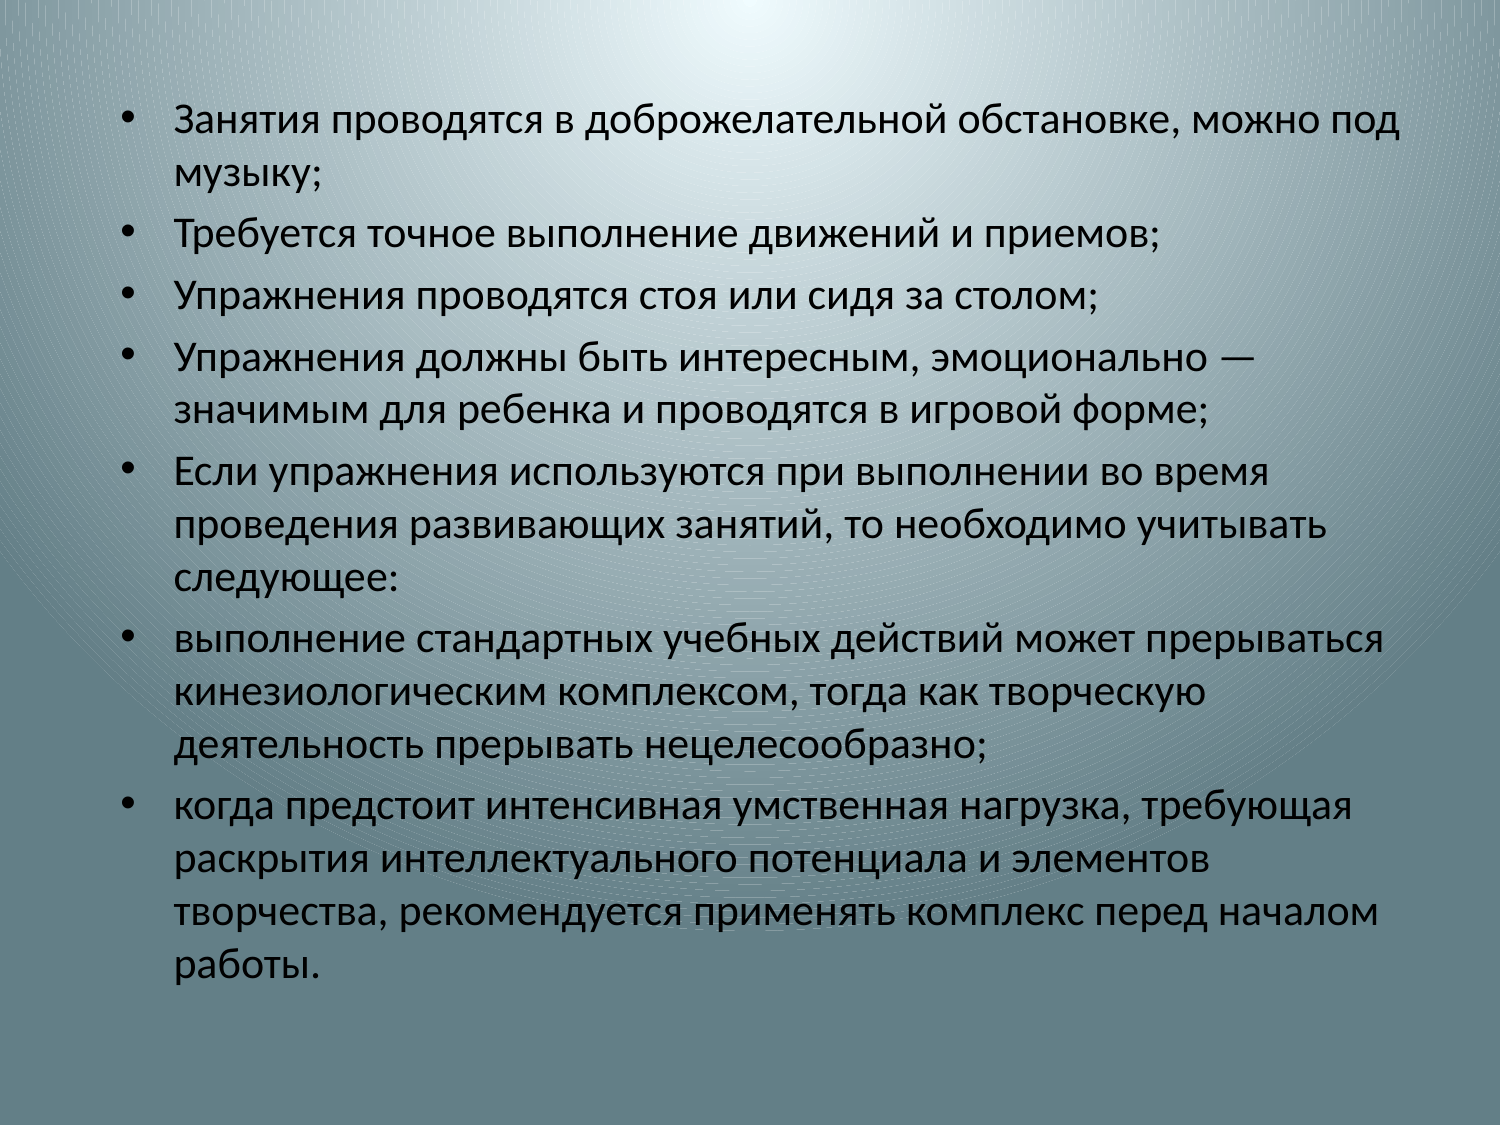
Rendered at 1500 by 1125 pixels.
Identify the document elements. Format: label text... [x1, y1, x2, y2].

list Занятия проводятся в доброжелательной обстановке, можно под музыку; Требуется точное выполнение движений и приемов; Упражнения проводятся стоя или сидя за столом; Упражнения должны быть интересным, эмоционально — значимым для ребенка и проводятся в игровой форме; Если упражнения используются при выполнении во время проведения развивающих занятий, то необходимо учитывать следующее: выполнение стандартных учебных действий может прерываться кинезиологическим комплексом, тогда как творческую деятельность прерывать нецелесообразно; когда предстоит интенсивная умственная нагрузка, требующая раскрытия интеллектуального потенциала и элементов творчества, рекомендуется применять комплекс перед началом работы. [105, 82, 1425, 1005]
